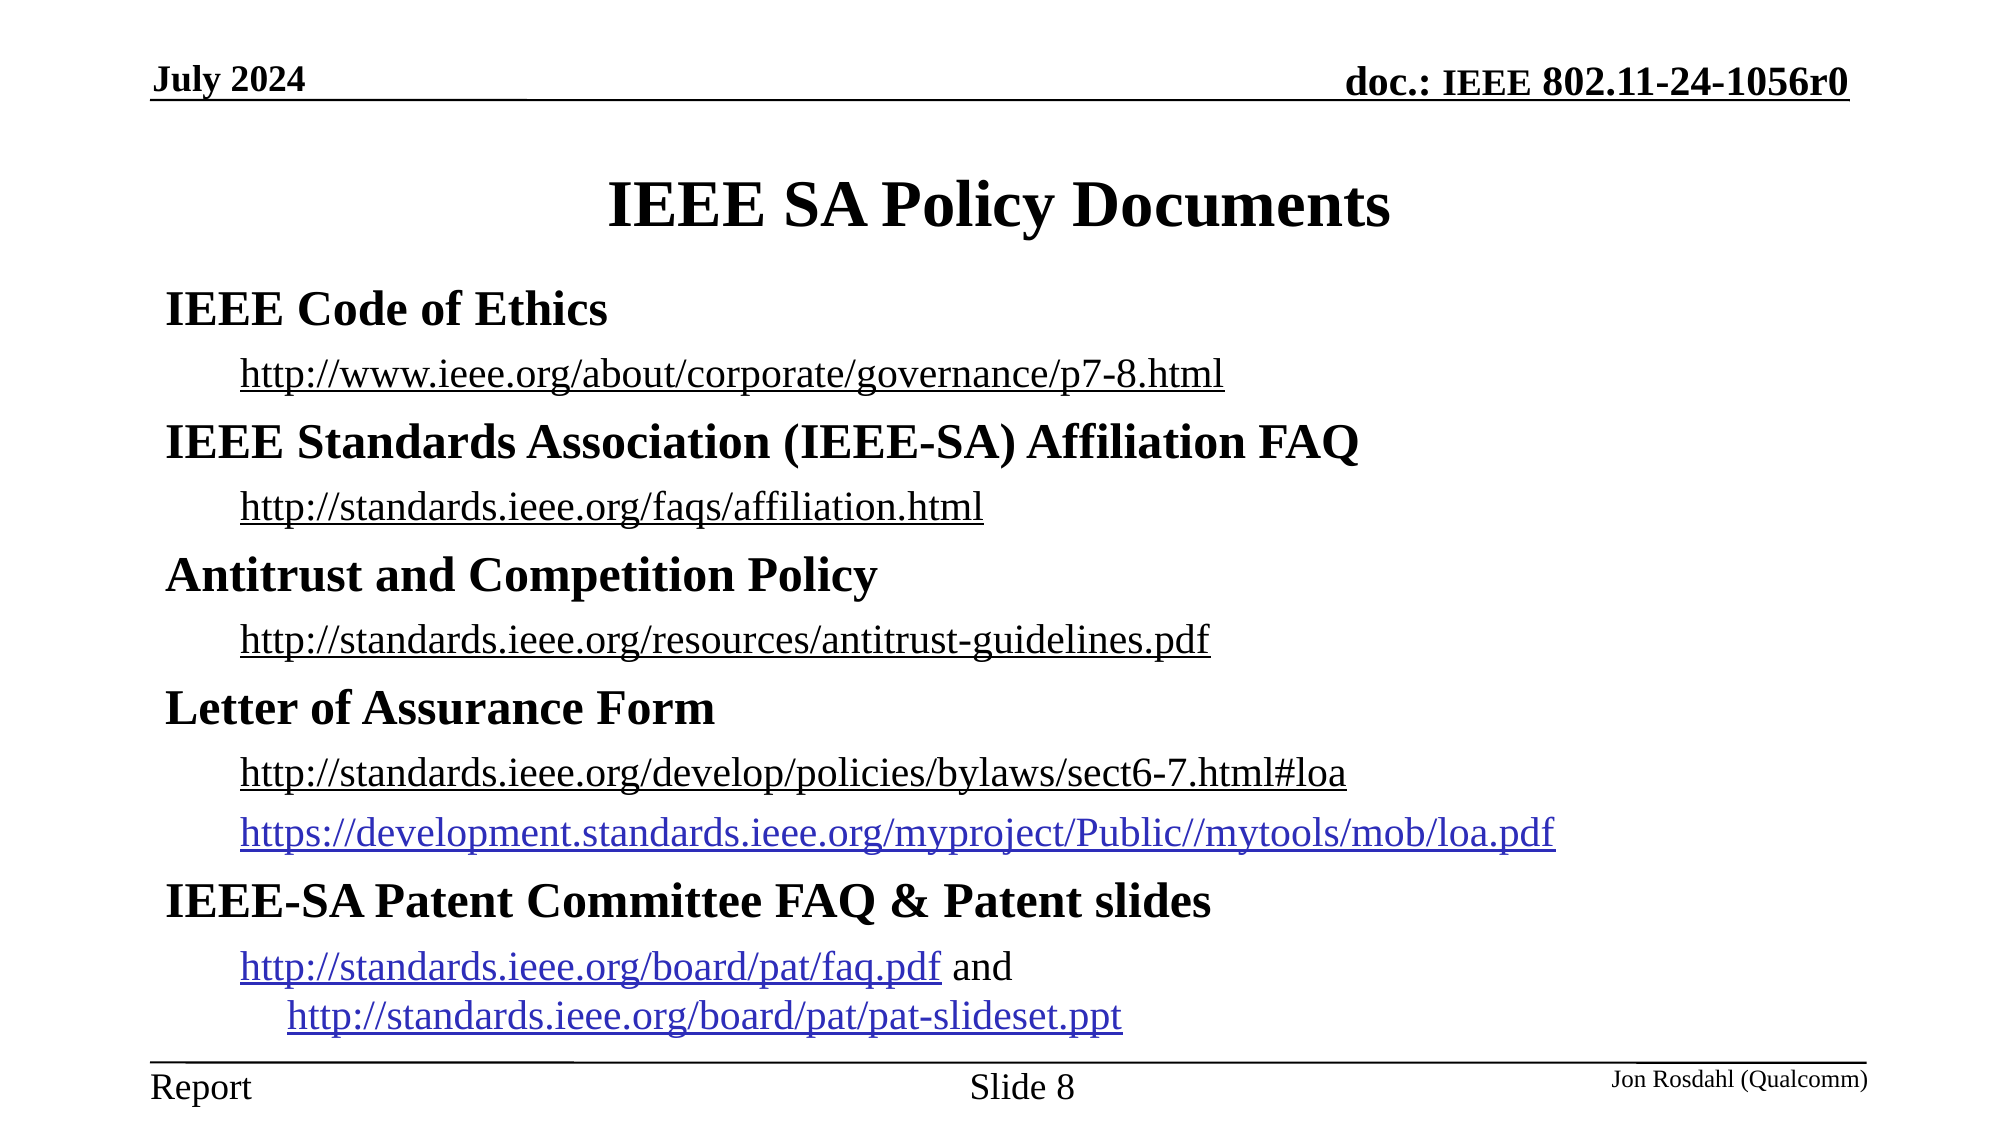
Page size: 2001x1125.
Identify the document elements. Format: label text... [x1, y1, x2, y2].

title IEEE SA Policy Documents [149, 112, 1850, 267]
footer Jon Rosdahl (Qualcomm) [1171, 1061, 1869, 1093]
list IEEE Code of Ethics http://www.ieee.org/about/corporate/governance/p7-8.html IEEE Standards Association (IEEE-SA) Affiliation FAQ http://standards.ieee.org/faqs/affiliation.html Antitrust and Competition Policy http://standards.ieee.org/resources/antitrust-guidelines.pdf Letter of Assurance Form http://standards.ieee.org/develop/policies/bylaws/sect6-7.html#loa https://development.standards.ieee.org/myproject/Public//mytools/mob/loa.pdf IEEE-SA Patent Committee FAQ & Patent slides http://standards.ieee.org/board/pat/faq.pdf and http://standards.ieee.org/board/pat/pat-slideset.ppt [149, 267, 1850, 1063]
slide_number Slide 8 [950, 1061, 1095, 1125]
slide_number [152, 54, 563, 100]
